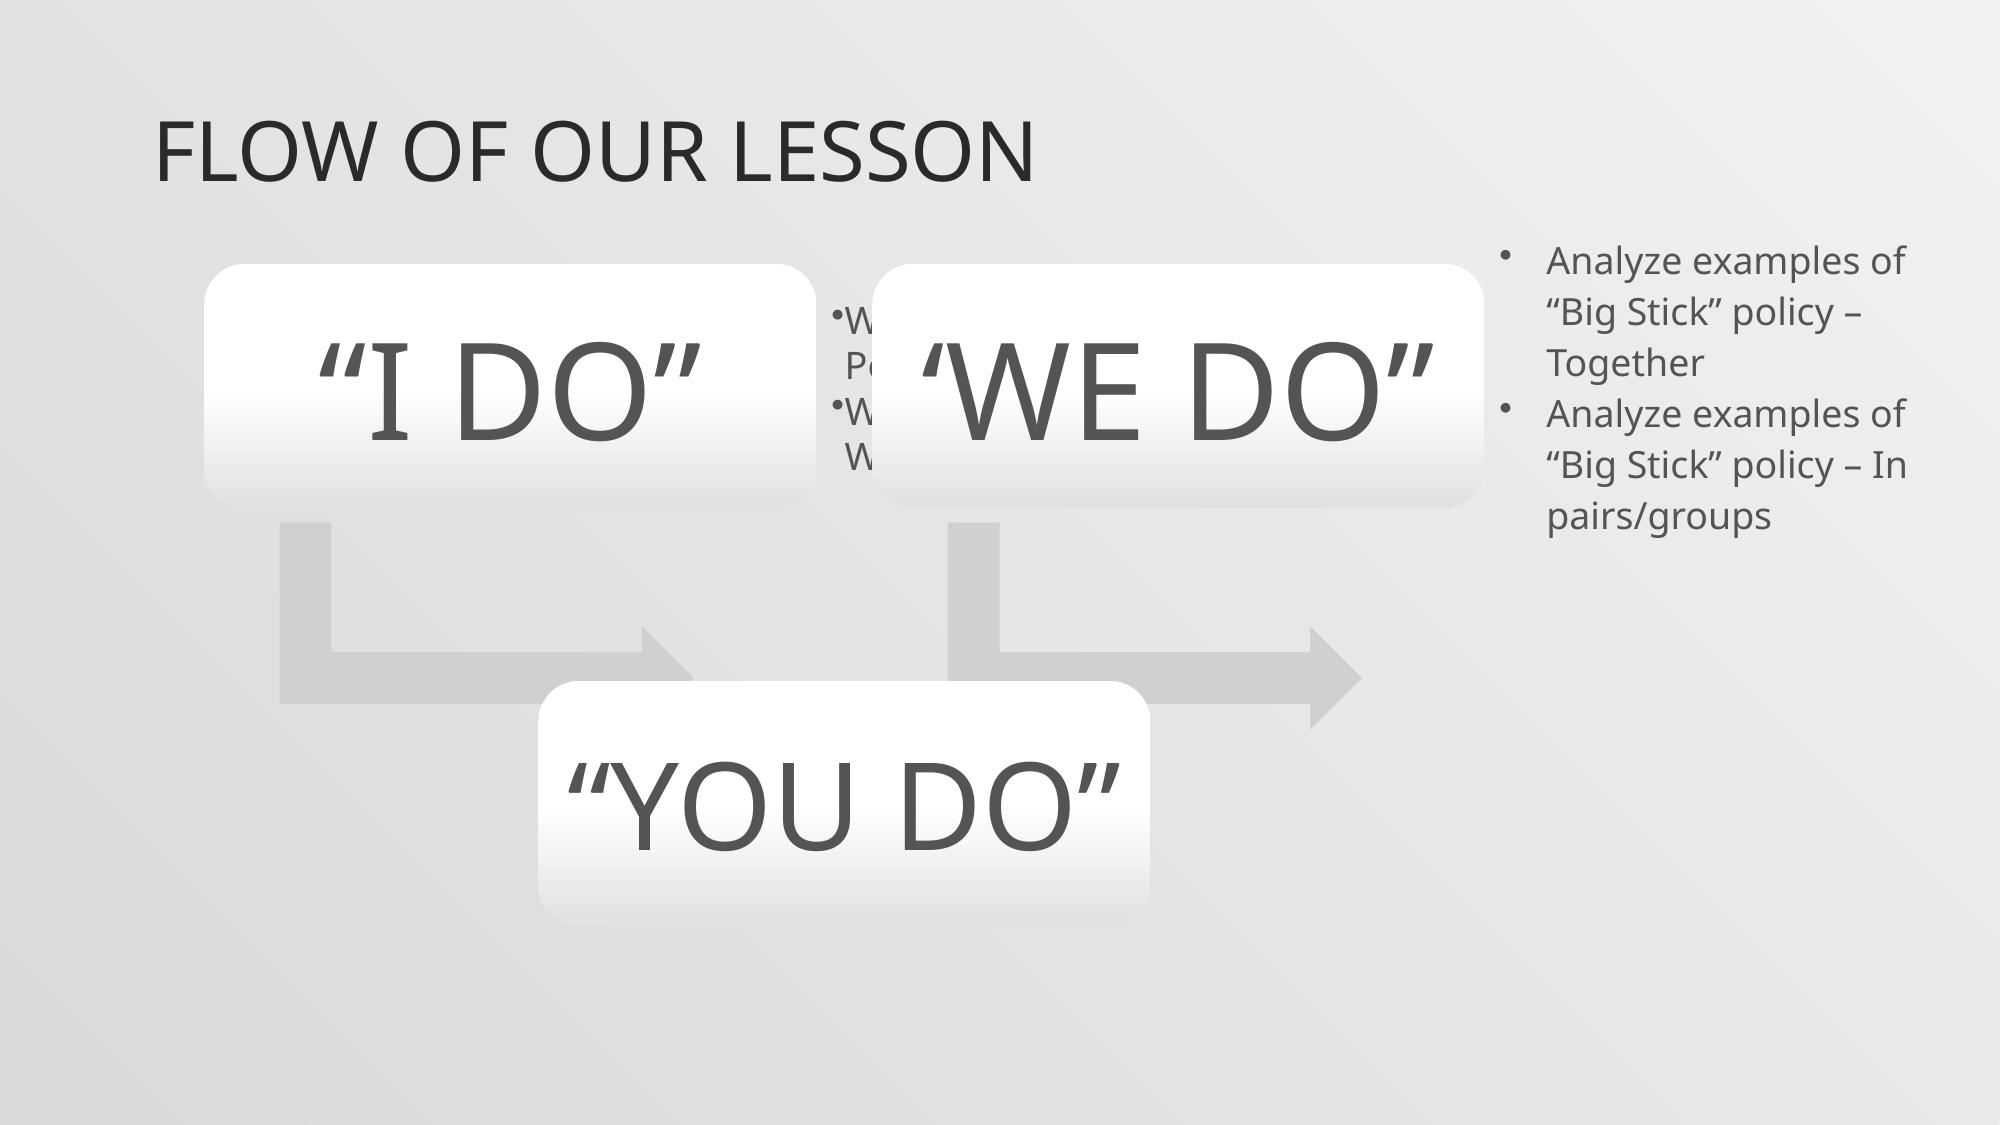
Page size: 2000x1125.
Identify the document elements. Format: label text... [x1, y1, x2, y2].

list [204, 249, 1950, 1050]
title FLOW OF OUR LESSON [137, 50, 1737, 208]
